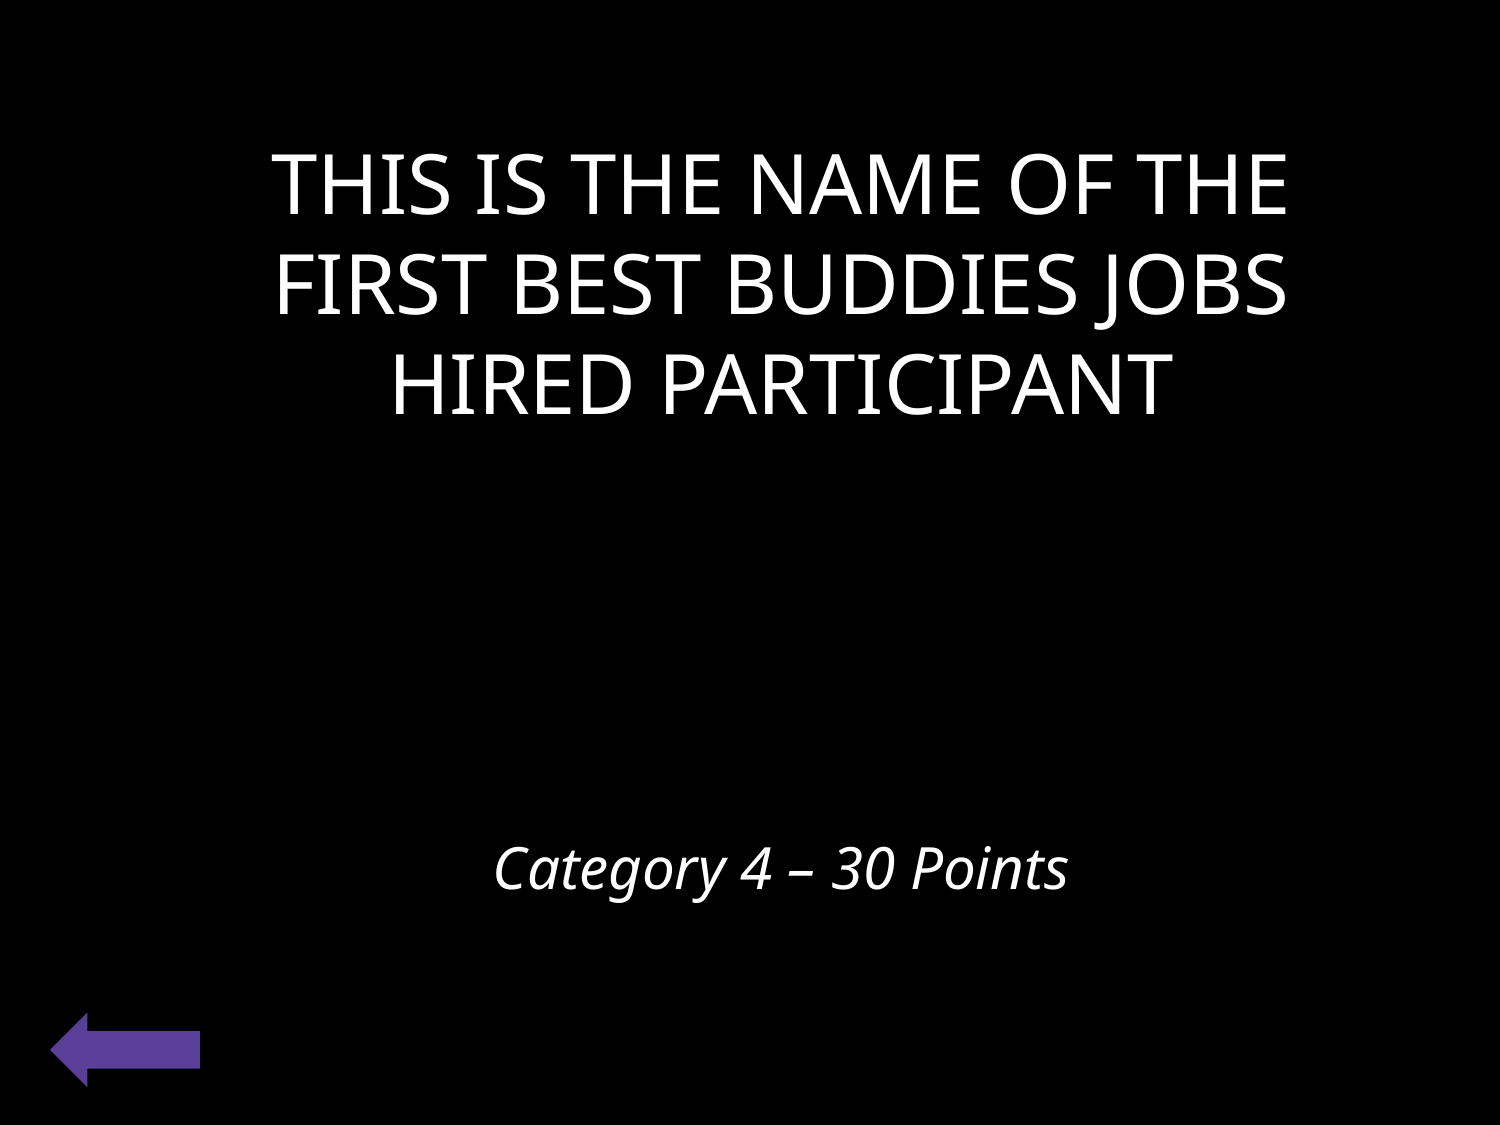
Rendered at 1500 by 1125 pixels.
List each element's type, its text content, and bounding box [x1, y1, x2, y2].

text_box [49, 1012, 200, 1088]
text_box THIS IS THE NAME OF THE FIRST BEST BUDDIES JOBS HIRED PARTICIPANT Category 4 – 30 Points [224, 124, 1338, 909]
